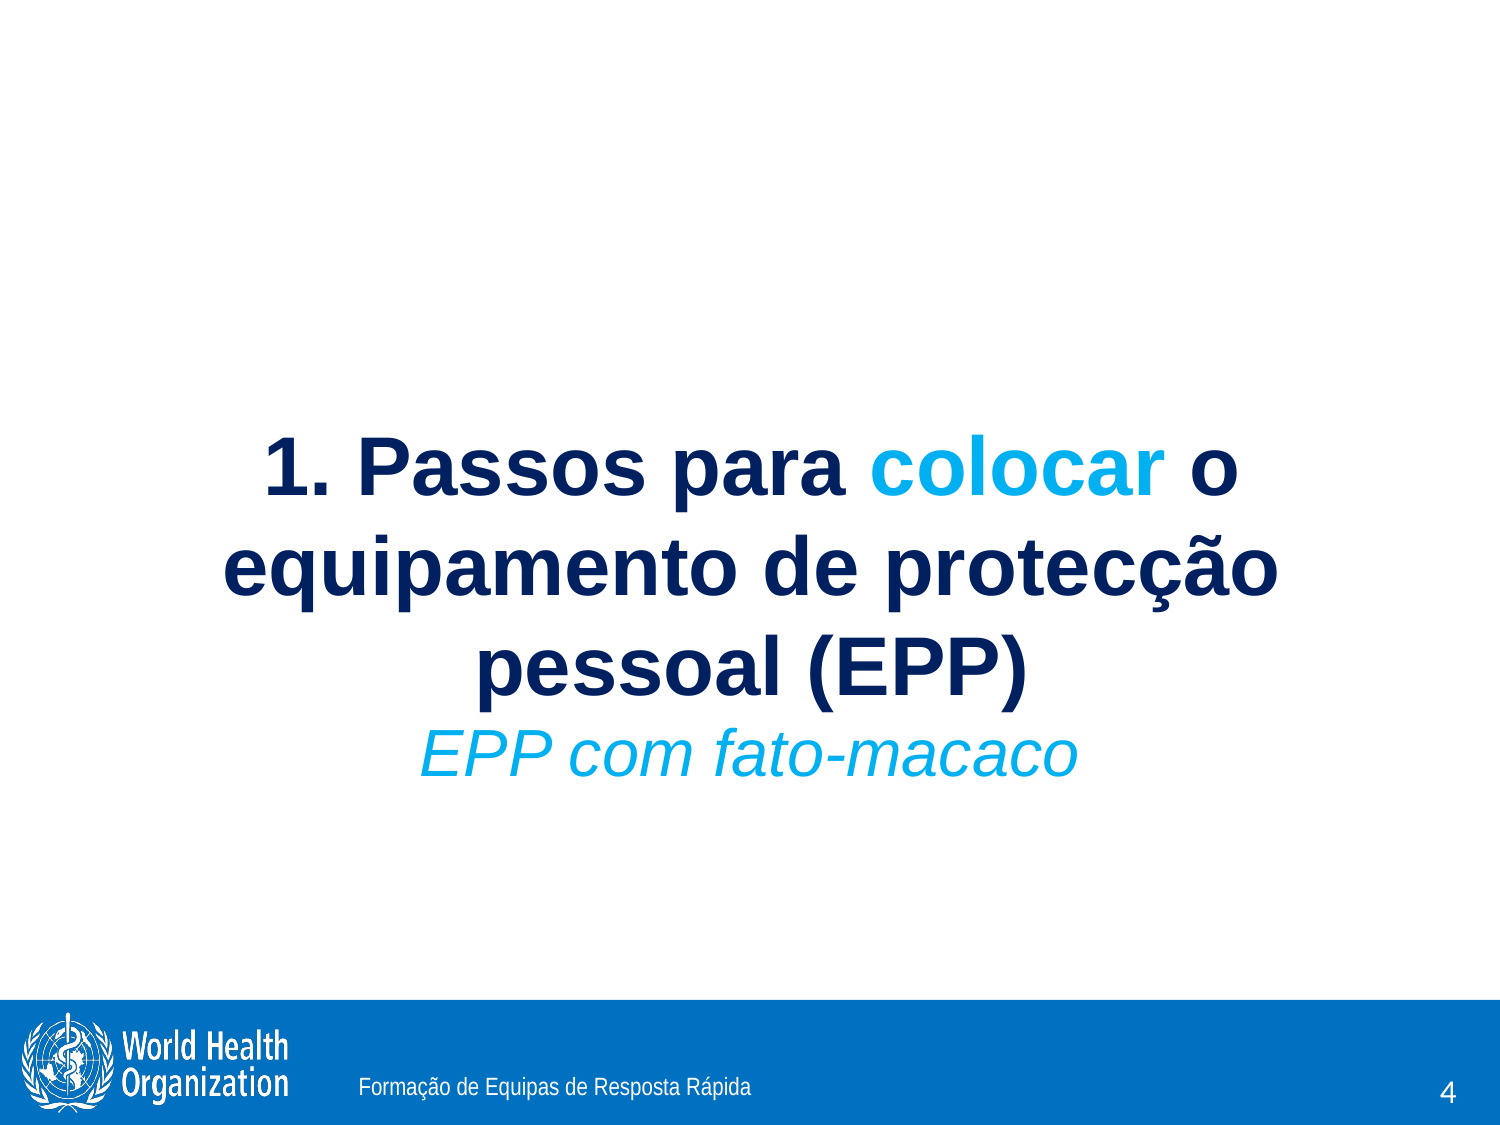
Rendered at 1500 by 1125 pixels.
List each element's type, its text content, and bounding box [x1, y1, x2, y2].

picture [21, 1012, 288, 1113]
title 1. Passos para colocar o equipamento de protecção pessoal (EPP) [76, 468, 1427, 657]
text_box EPP com fato-macaco [404, 702, 1096, 798]
